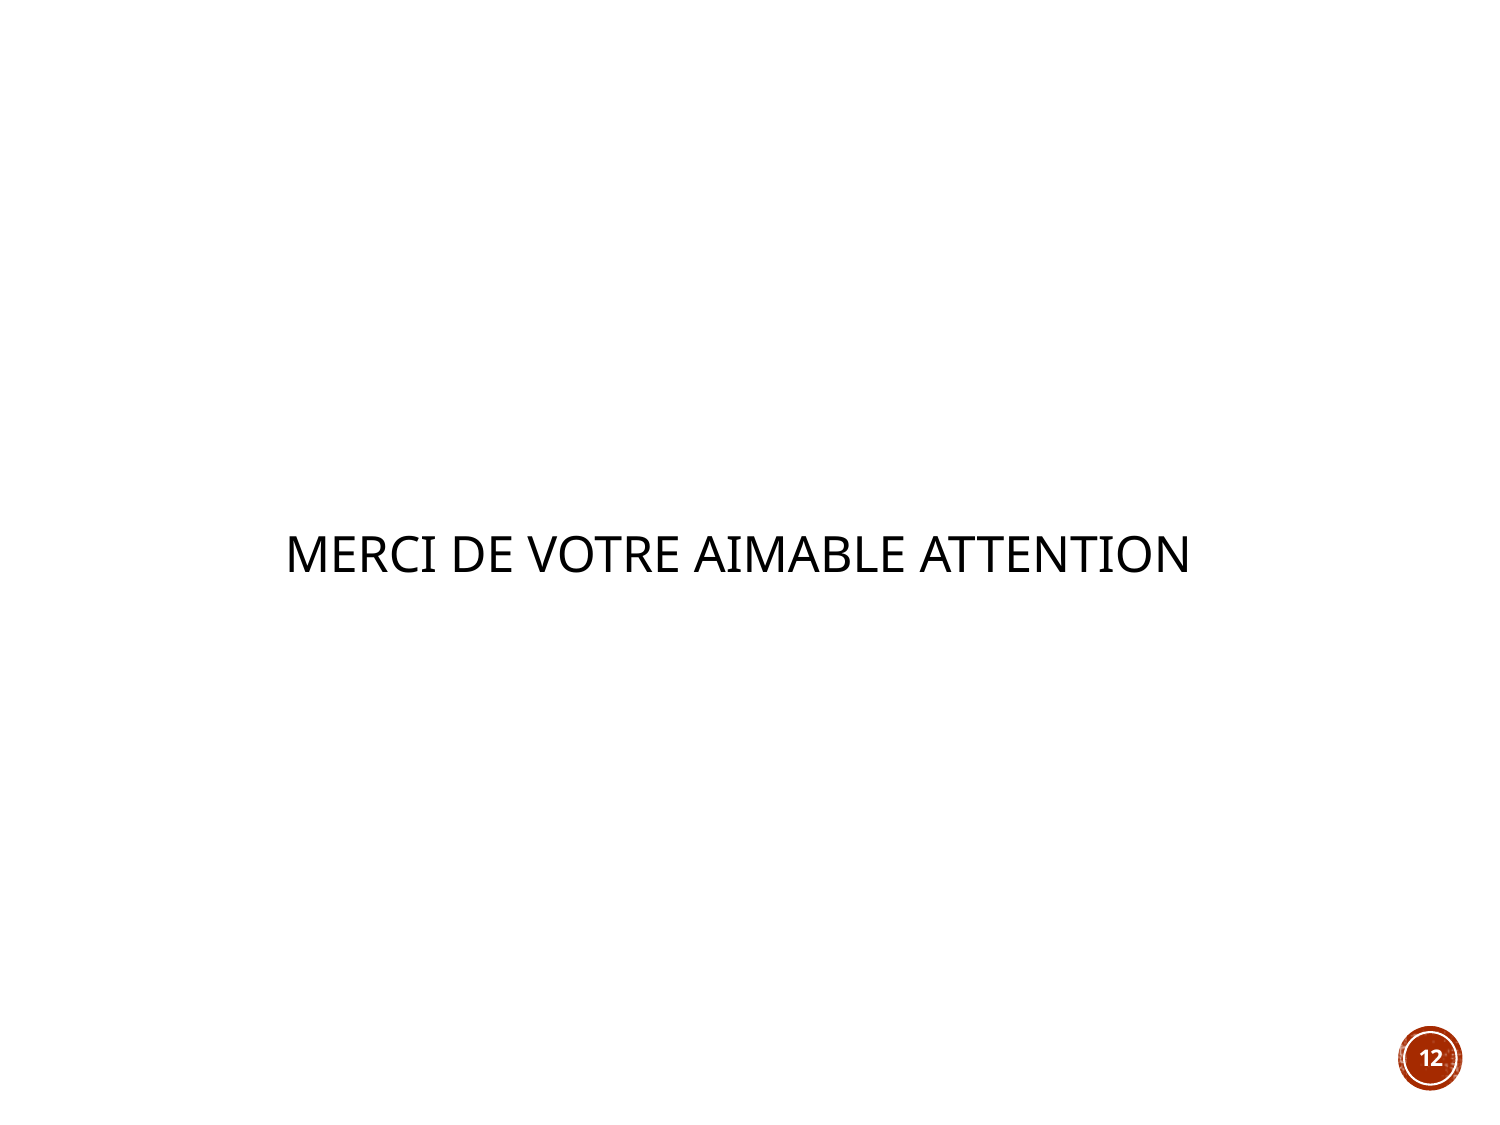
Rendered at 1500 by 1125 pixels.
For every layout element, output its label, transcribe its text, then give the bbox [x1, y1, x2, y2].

slide_number 12 [1391, 1028, 1471, 1089]
list MERCI DE VOTRE AIMABLE ATTENTION [101, 278, 1376, 646]
